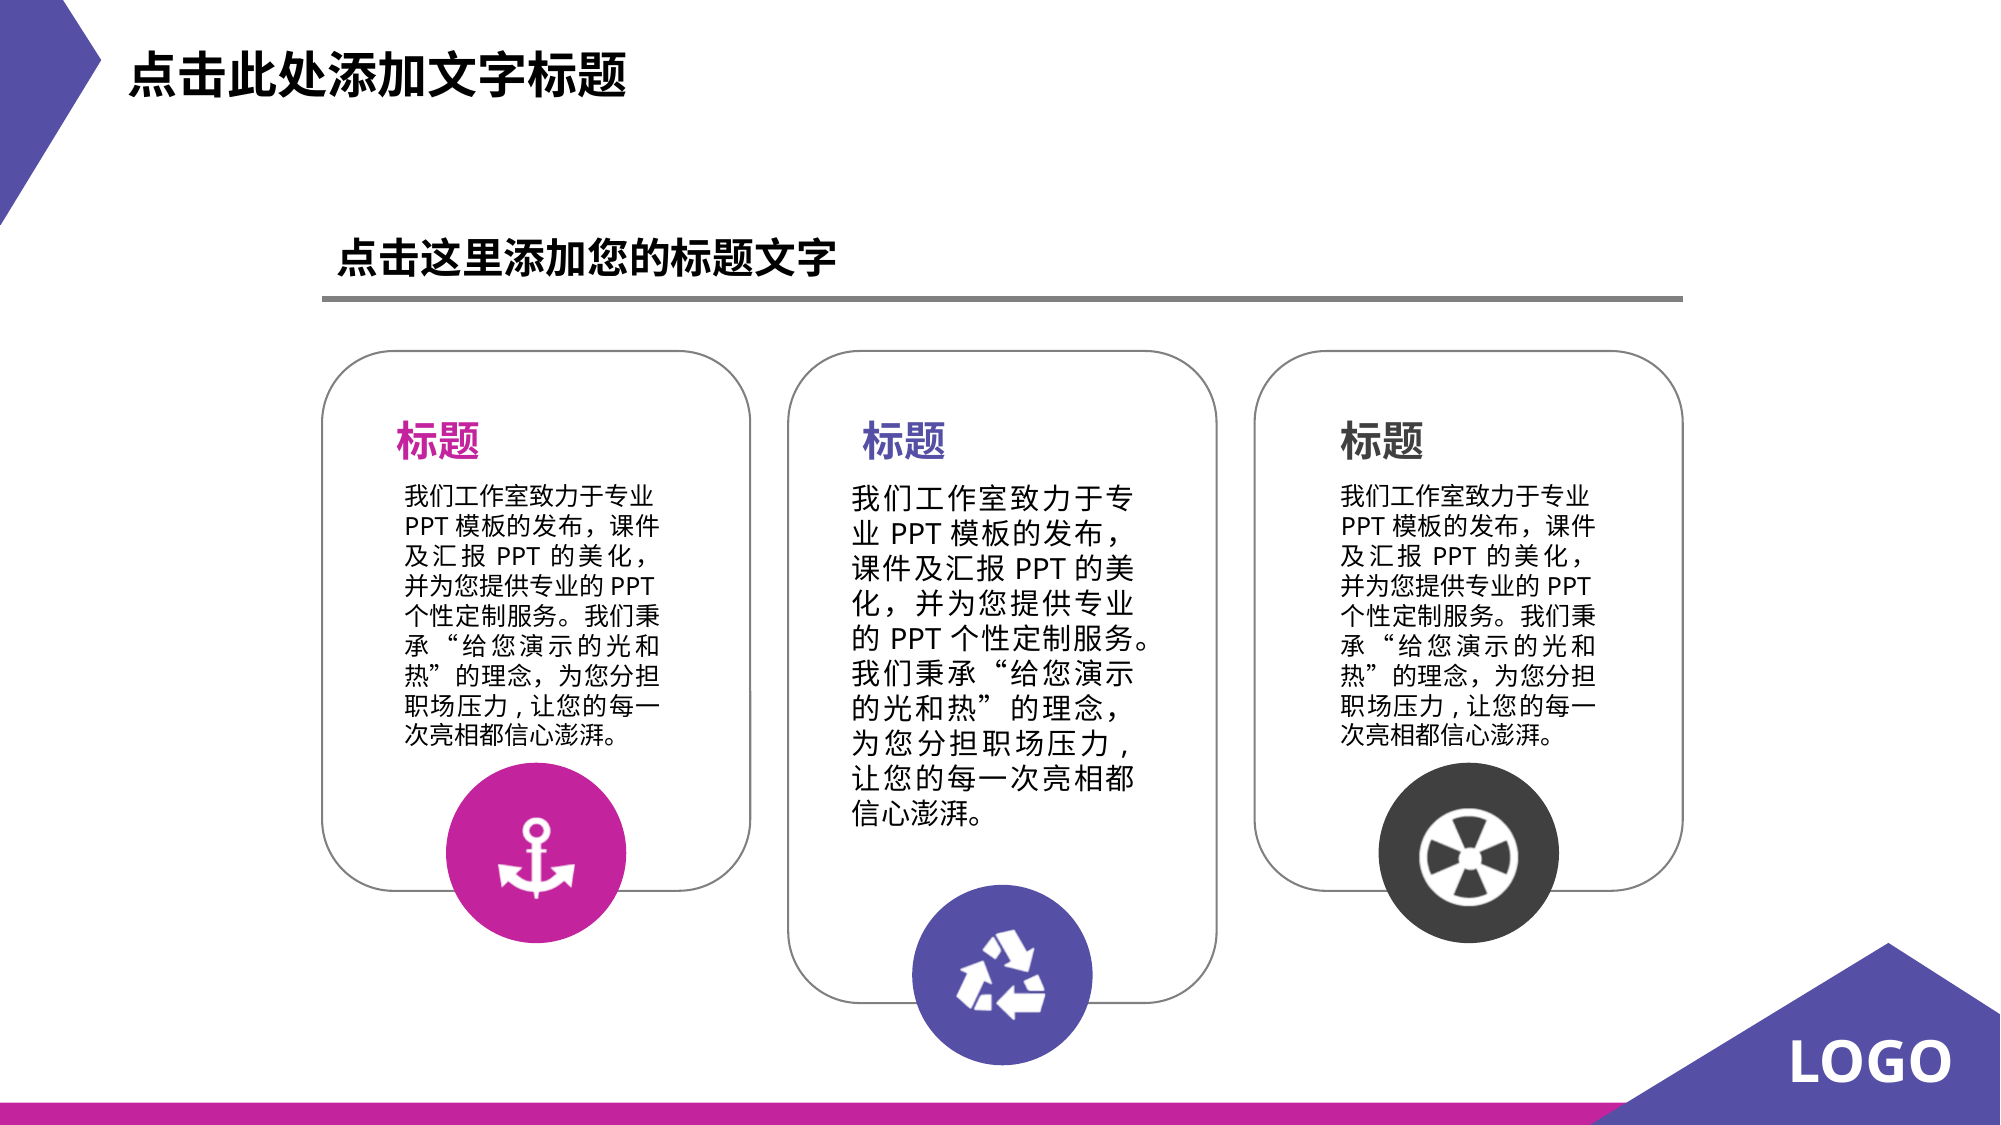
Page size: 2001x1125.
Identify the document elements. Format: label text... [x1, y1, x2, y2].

text_box [1253, 349, 1684, 892]
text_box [912, 884, 1093, 1066]
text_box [837, 407, 1151, 842]
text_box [446, 762, 627, 944]
text_box [321, 349, 752, 892]
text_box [381, 407, 676, 761]
text_box 点击此处添加文字标题 [112, 36, 670, 112]
text_box 点击这里添加您的标题文字 [322, 224, 865, 289]
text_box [1325, 407, 1612, 761]
text_box [0, 1102, 1562, 1125]
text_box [0, 76, 160, 160]
text_box [787, 349, 1218, 1005]
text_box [1562, 975, 2000, 1125]
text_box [1378, 762, 1560, 944]
